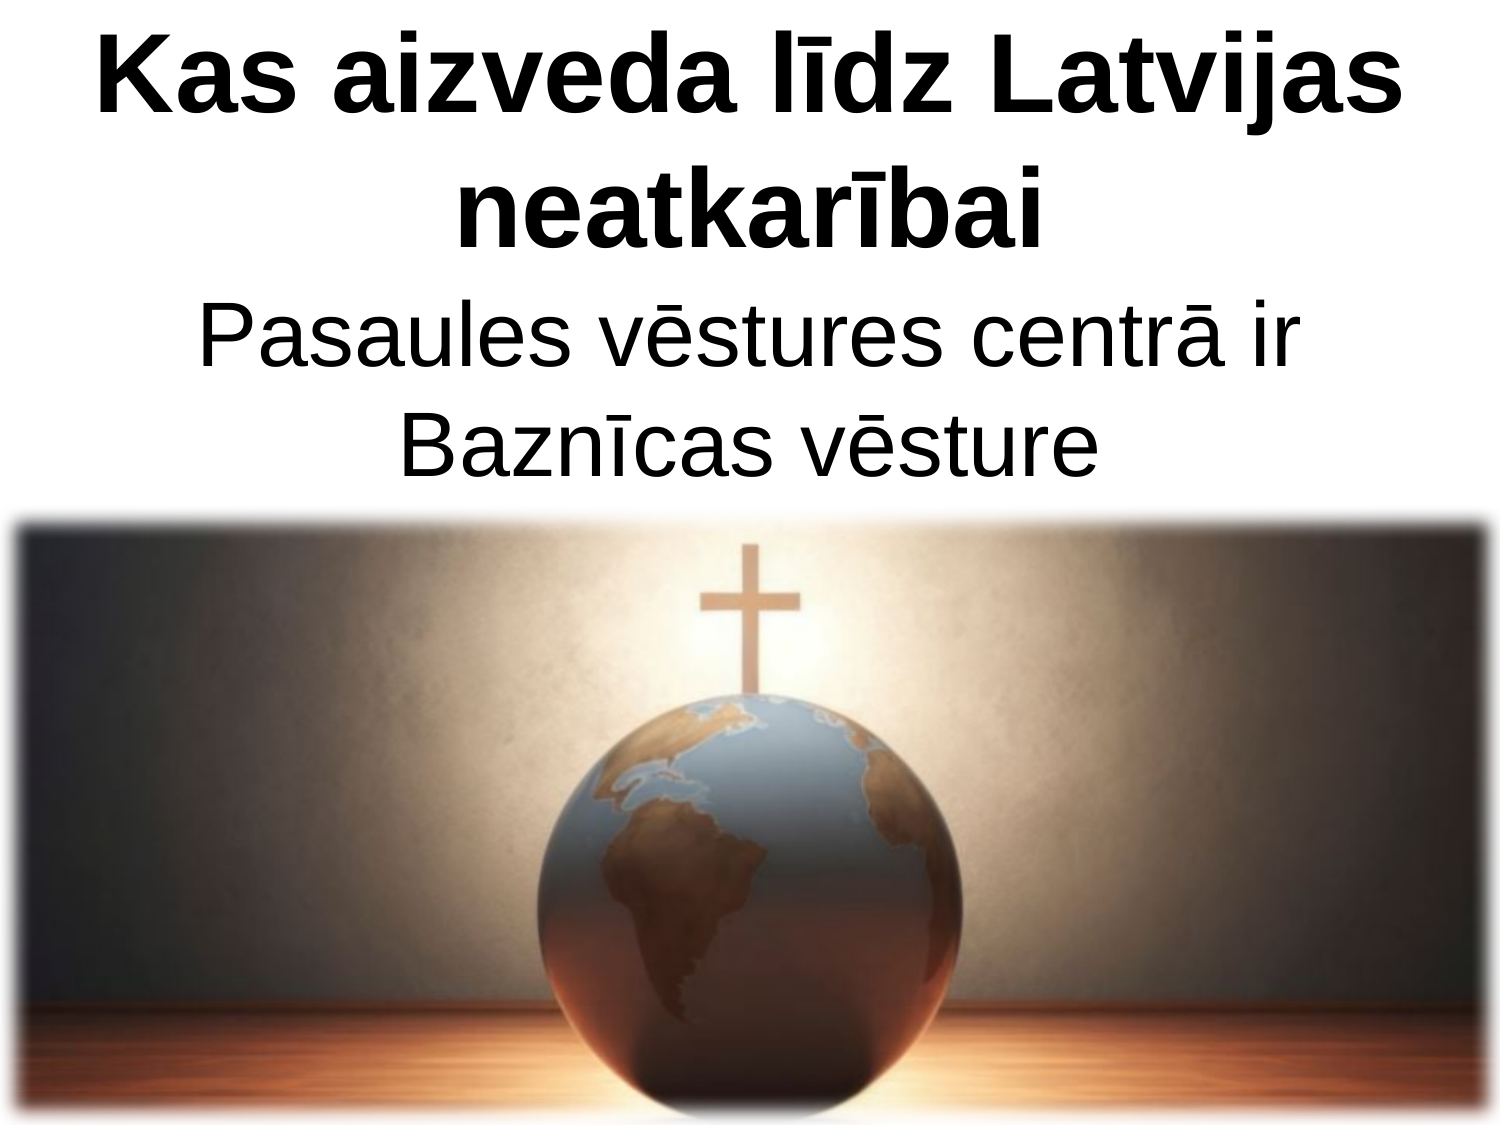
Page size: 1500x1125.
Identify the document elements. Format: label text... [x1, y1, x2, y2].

text_box Pasaules vēstures centrā ir Baznīcas vēsture [0, 267, 1500, 502]
title Kas aizveda līdz Latvijas neatkarībai [0, 77, 1500, 192]
picture [0, 506, 1500, 1125]
